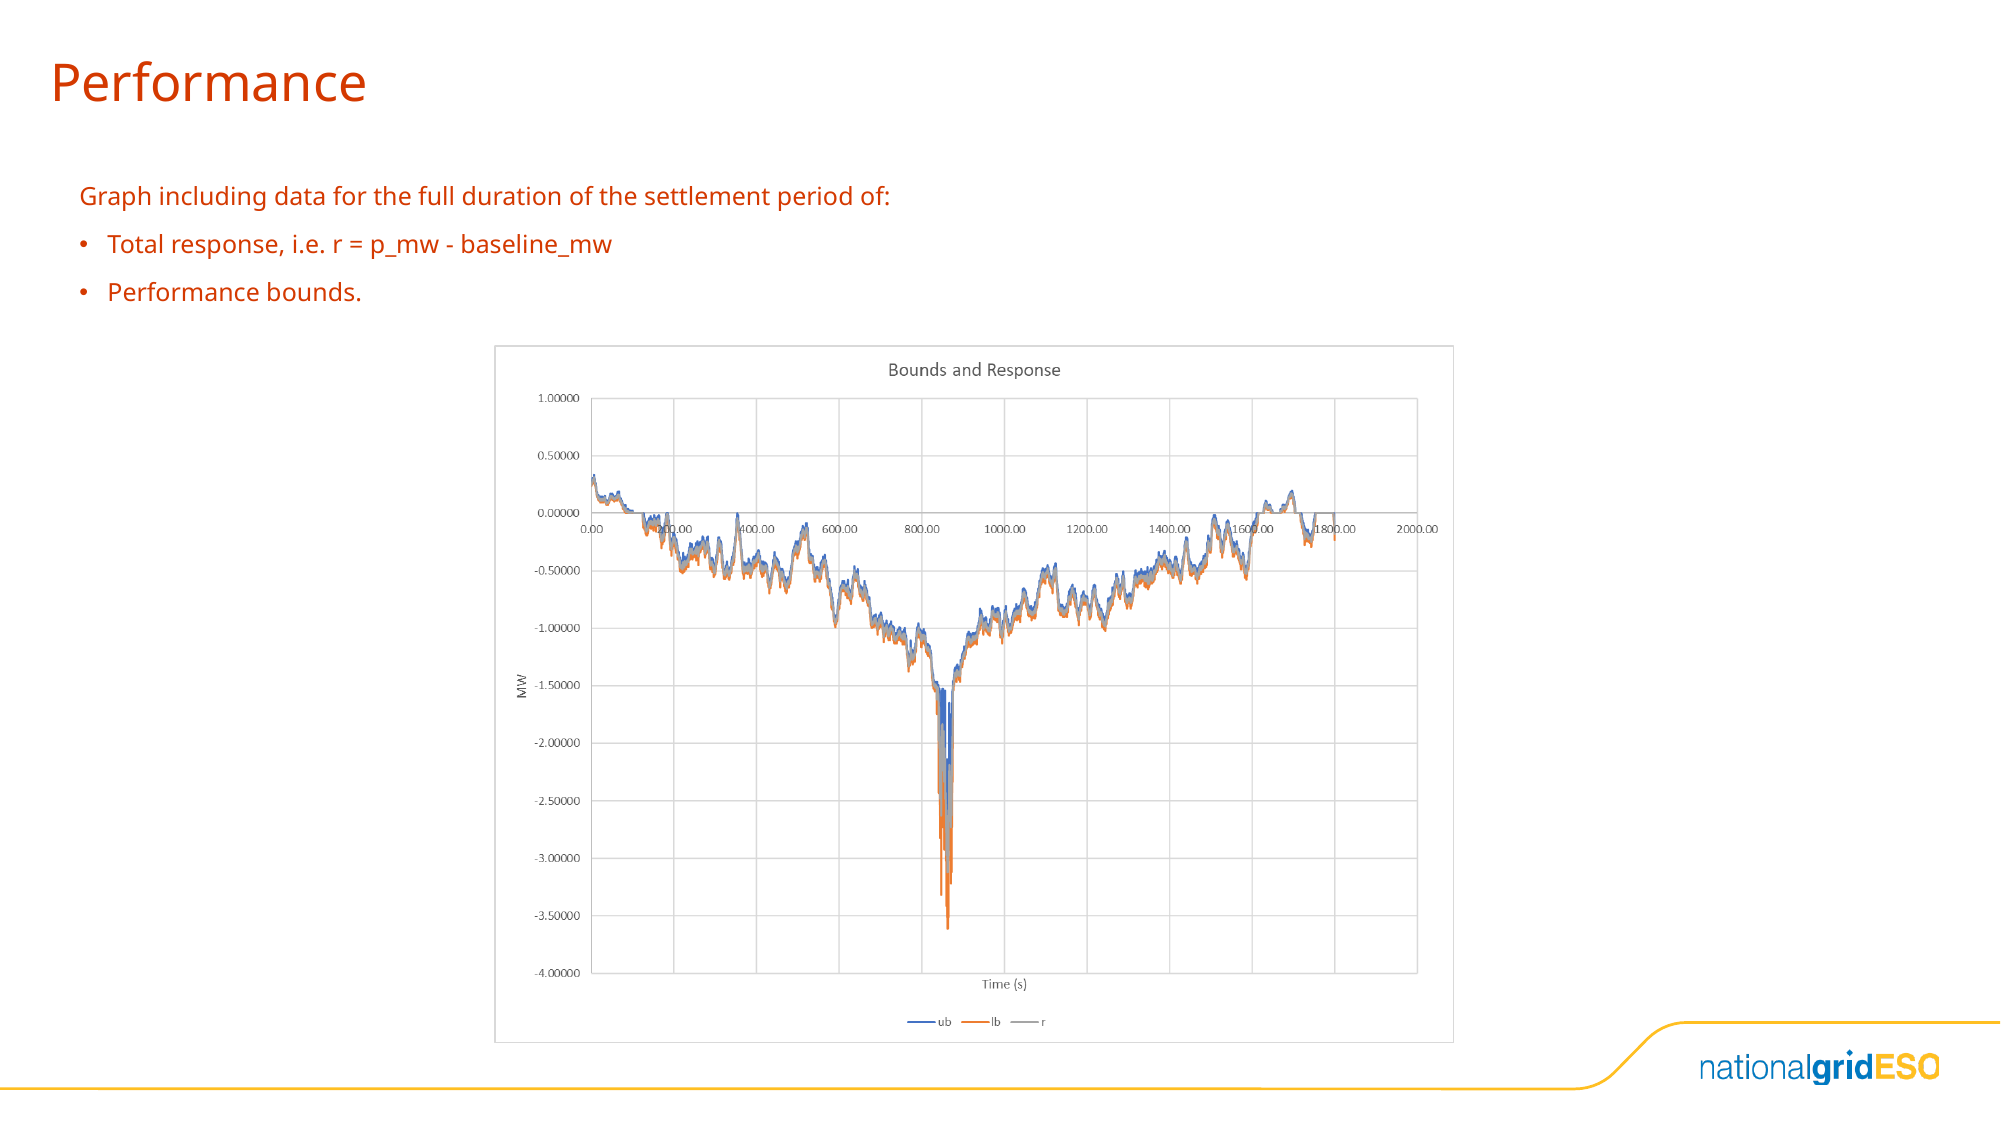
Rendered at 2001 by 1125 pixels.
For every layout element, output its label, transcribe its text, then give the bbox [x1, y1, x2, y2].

picture [494, 345, 1454, 1043]
list Graph including data for the full duration of the settlement period of: Total response, i.e. r = p_mw - baseline_mw Performance bounds. [64, 176, 1860, 402]
title Performance [35, 49, 863, 155]
